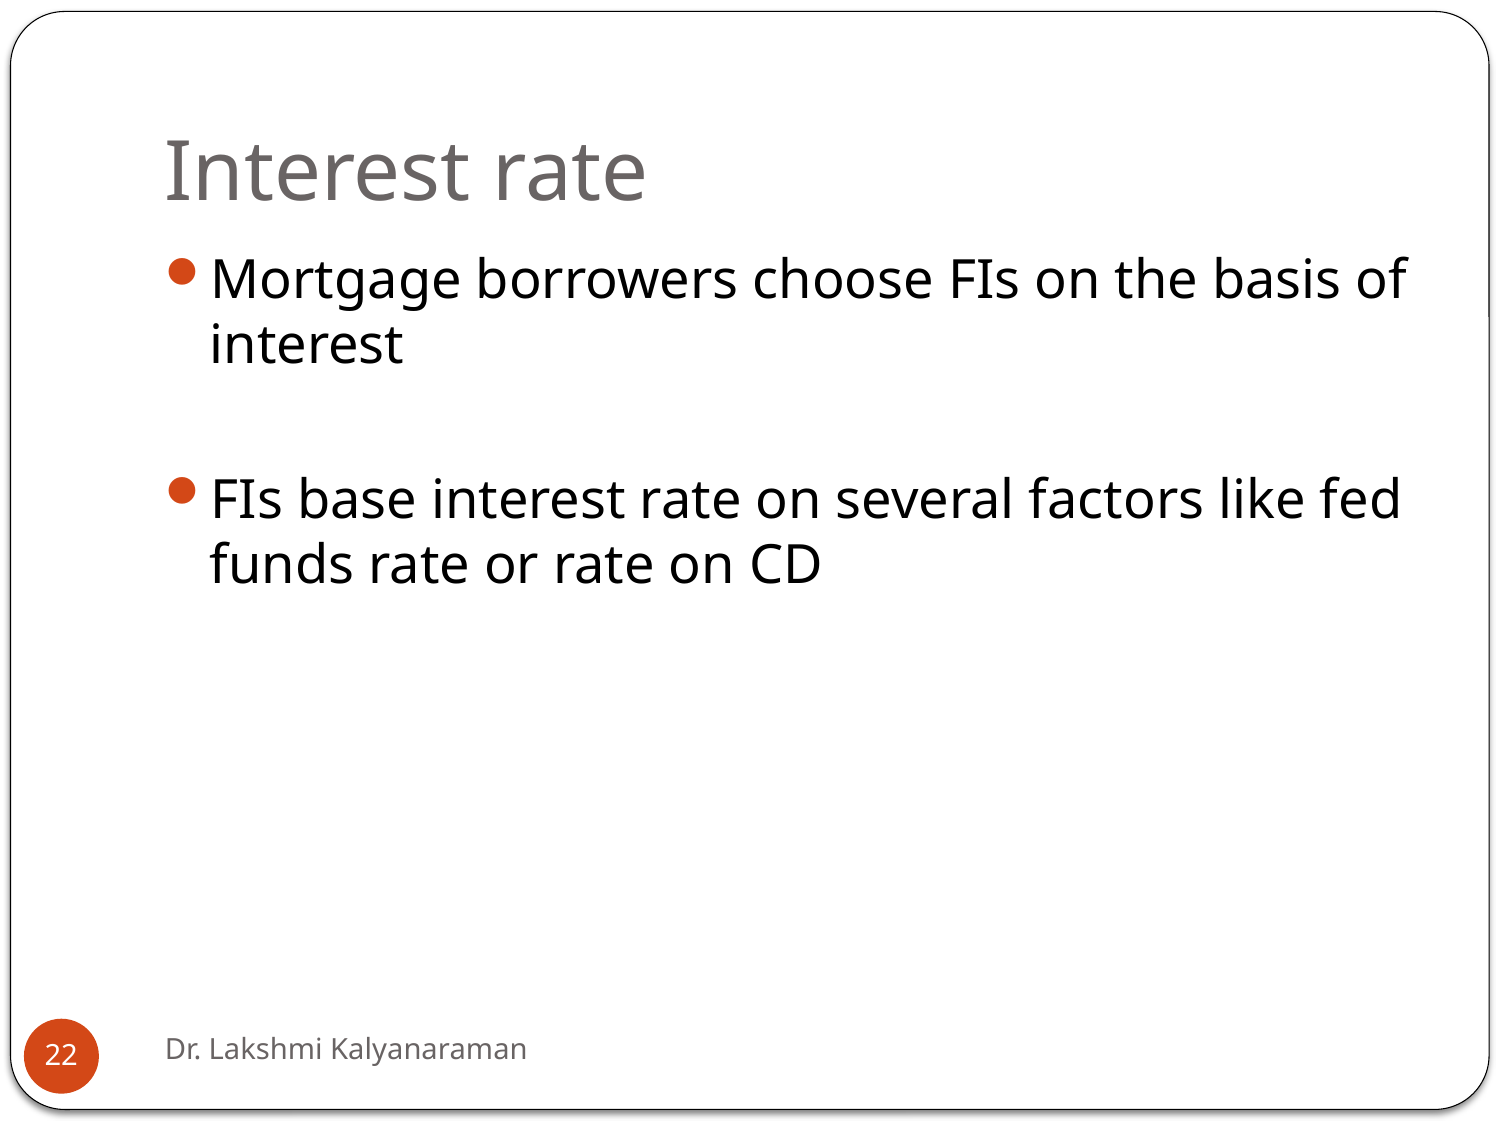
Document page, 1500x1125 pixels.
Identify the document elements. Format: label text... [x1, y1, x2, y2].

title Interest rate [150, 45, 1425, 233]
footer Dr. Lakshmi Kalyanaraman [150, 1012, 800, 1088]
list Mortgage borrowers choose FIs on the basis of interest FIs base interest rate on several factors like fed funds rate or rate on CD [150, 237, 1425, 988]
slide_number 22 [23, 1018, 99, 1094]
